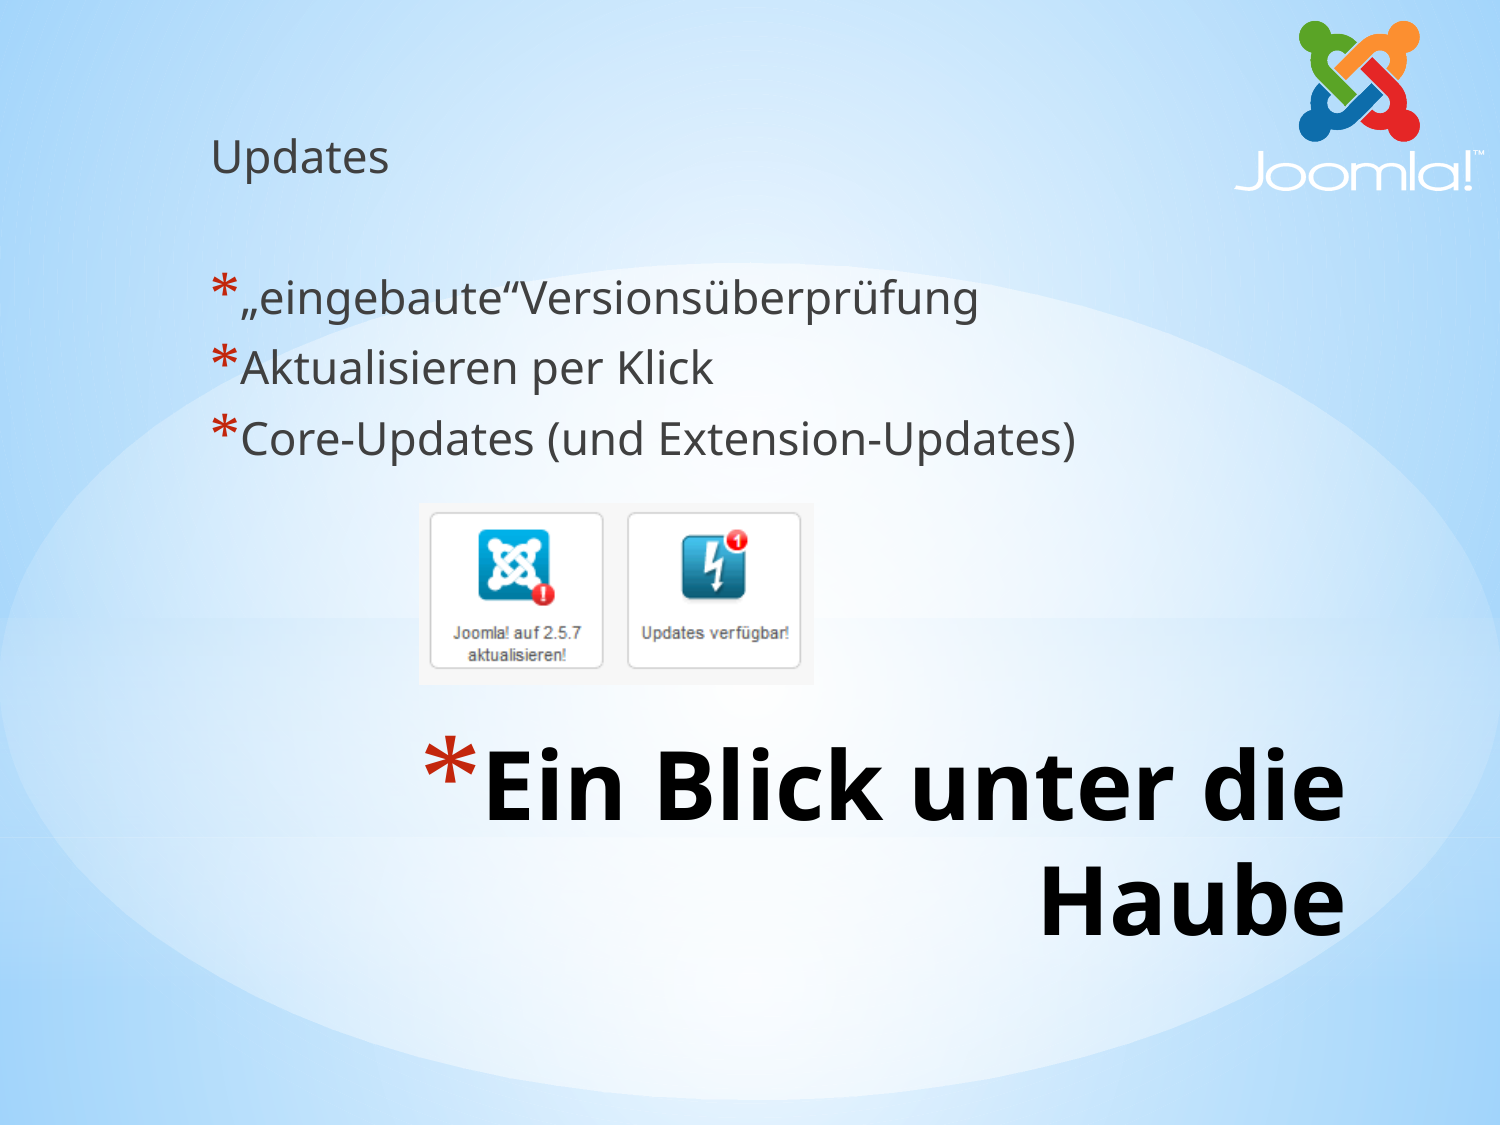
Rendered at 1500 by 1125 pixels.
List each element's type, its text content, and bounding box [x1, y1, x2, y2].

picture [1234, 19, 1485, 191]
title Ein Blick unter die Haube [123, 717, 1363, 905]
picture [418, 503, 814, 686]
list Updates „eingebaute“Versionsüberprüfung Aktualisieren per Klick Core-Updates (und Extension-Updates) [187, 120, 1238, 690]
